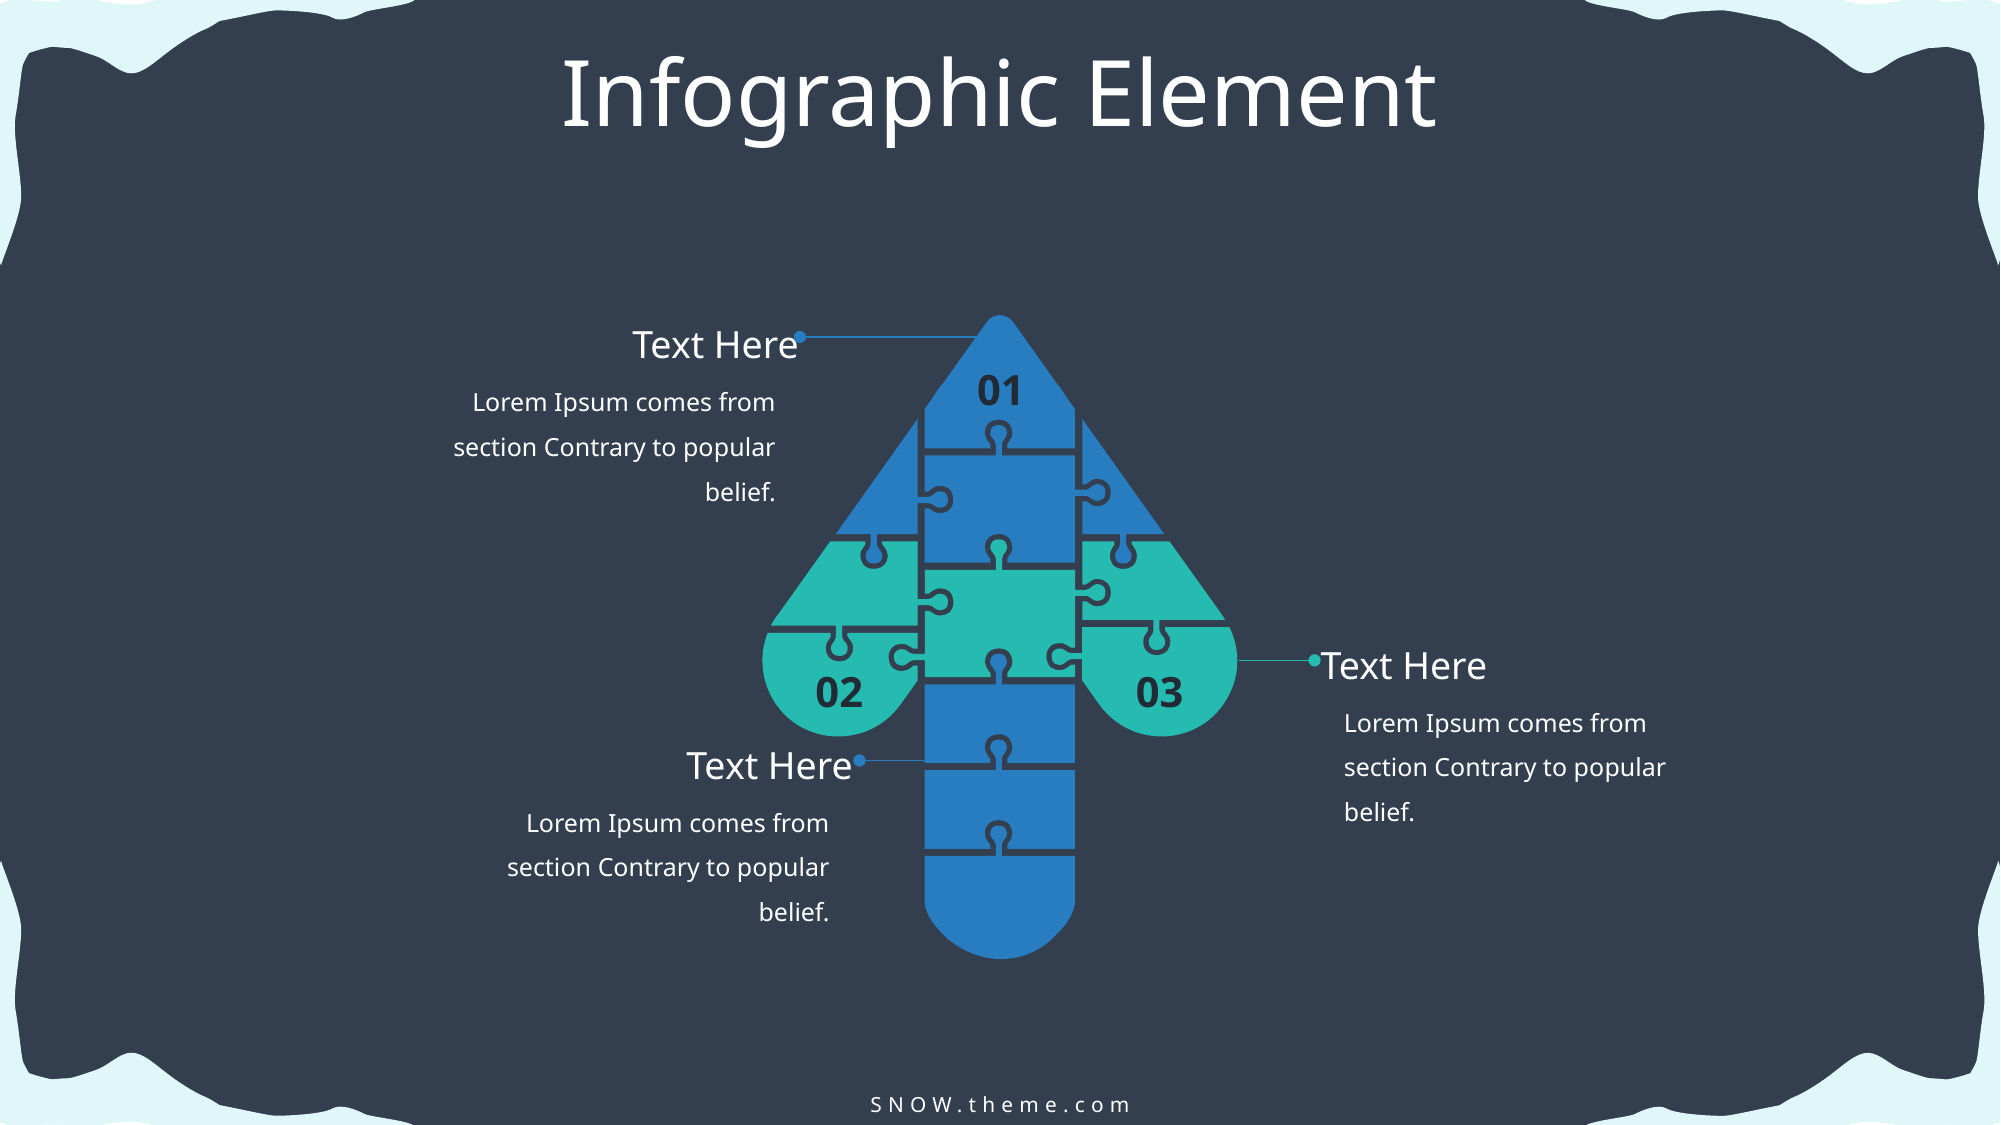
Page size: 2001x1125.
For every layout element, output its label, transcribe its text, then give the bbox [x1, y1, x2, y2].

text_box [924, 315, 1038, 449]
text_box [1005, 361, 1075, 449]
text_box [1051, 627, 1238, 737]
text_box [762, 632, 918, 734]
text_box Lorem Ipsum comes from section Contrary to popular belief. [444, 784, 845, 935]
text_box Lorem Ipsum comes from section Contrary to popular belief. [391, 364, 791, 514]
text_box [1082, 418, 1165, 564]
text_box [835, 418, 948, 564]
text_box 01 [962, 356, 1041, 421]
text_box 03 [1120, 658, 1199, 724]
text_box Lorem Ipsum comes from section Contrary to popular belief. [1329, 684, 1730, 835]
text_box [924, 739, 1075, 849]
text_box Text Here [617, 313, 814, 374]
text_box 02 [800, 658, 879, 724]
text_box [924, 425, 1106, 563]
text_box Text Here [1305, 634, 1503, 694]
text_box [894, 539, 1106, 678]
text_box [924, 653, 1075, 763]
text_box [1082, 541, 1226, 651]
text_box Text Here [671, 734, 868, 794]
text_box Infographic Element [546, 27, 1454, 153]
text_box [770, 541, 948, 656]
text_box [924, 825, 1075, 960]
